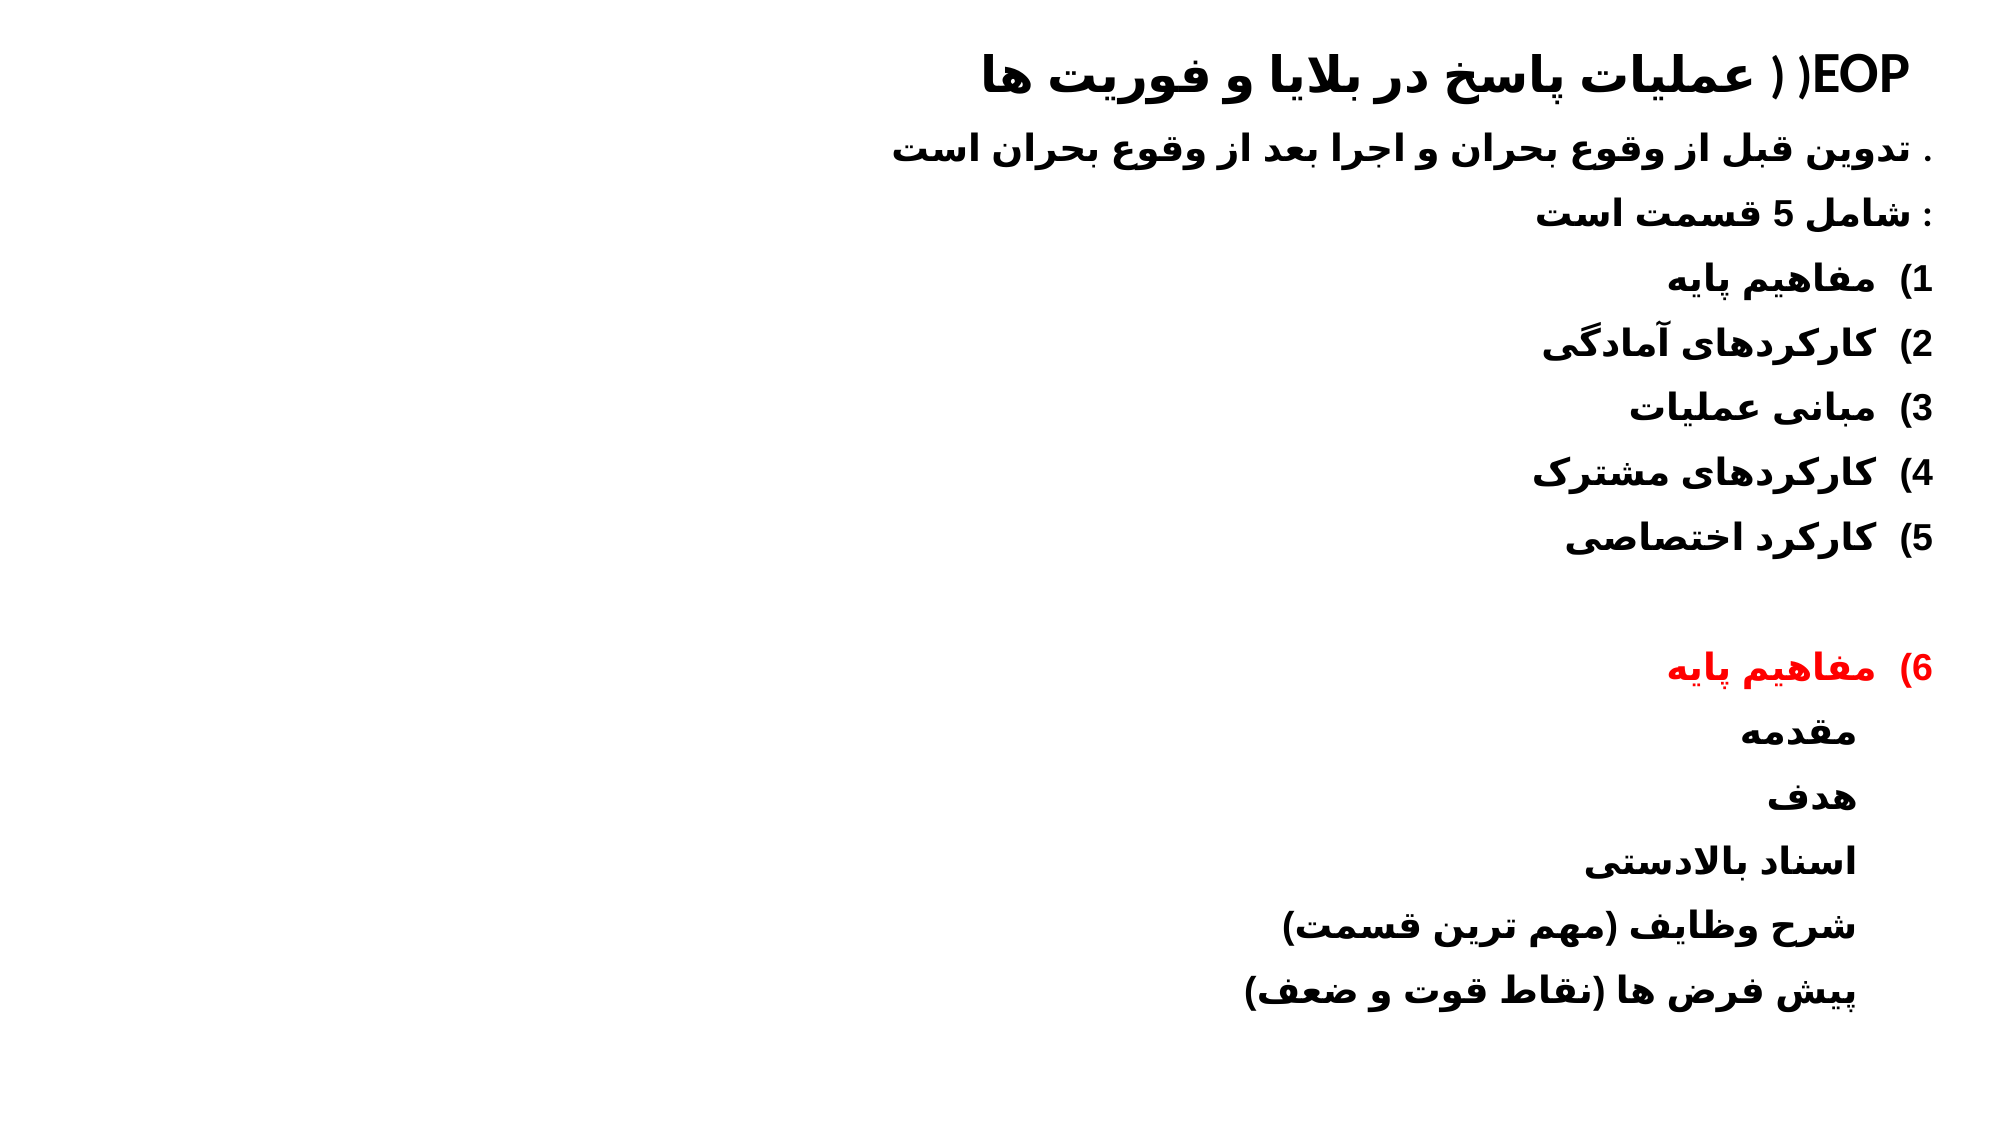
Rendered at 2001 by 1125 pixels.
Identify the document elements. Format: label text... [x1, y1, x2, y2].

text_box عملیات پاسخ در بلایا و فوریت ها ) )EOP تدوین قبل از وقوع بحران و اجرا بعد از وقوع بحران است . شامل 5 قسمت است : مفاهیم پایه کارکردهای آمادگی مبانی عملیات کارکردهای مشترک کارکرد اختصاصی مفاهیم پایه مقدمه هدف اسناد بالادستی شرح وظایف (مهم ترین قسمت) پیش فرض ها (نقاط قوت و ضعف) [507, 22, 1948, 1019]
